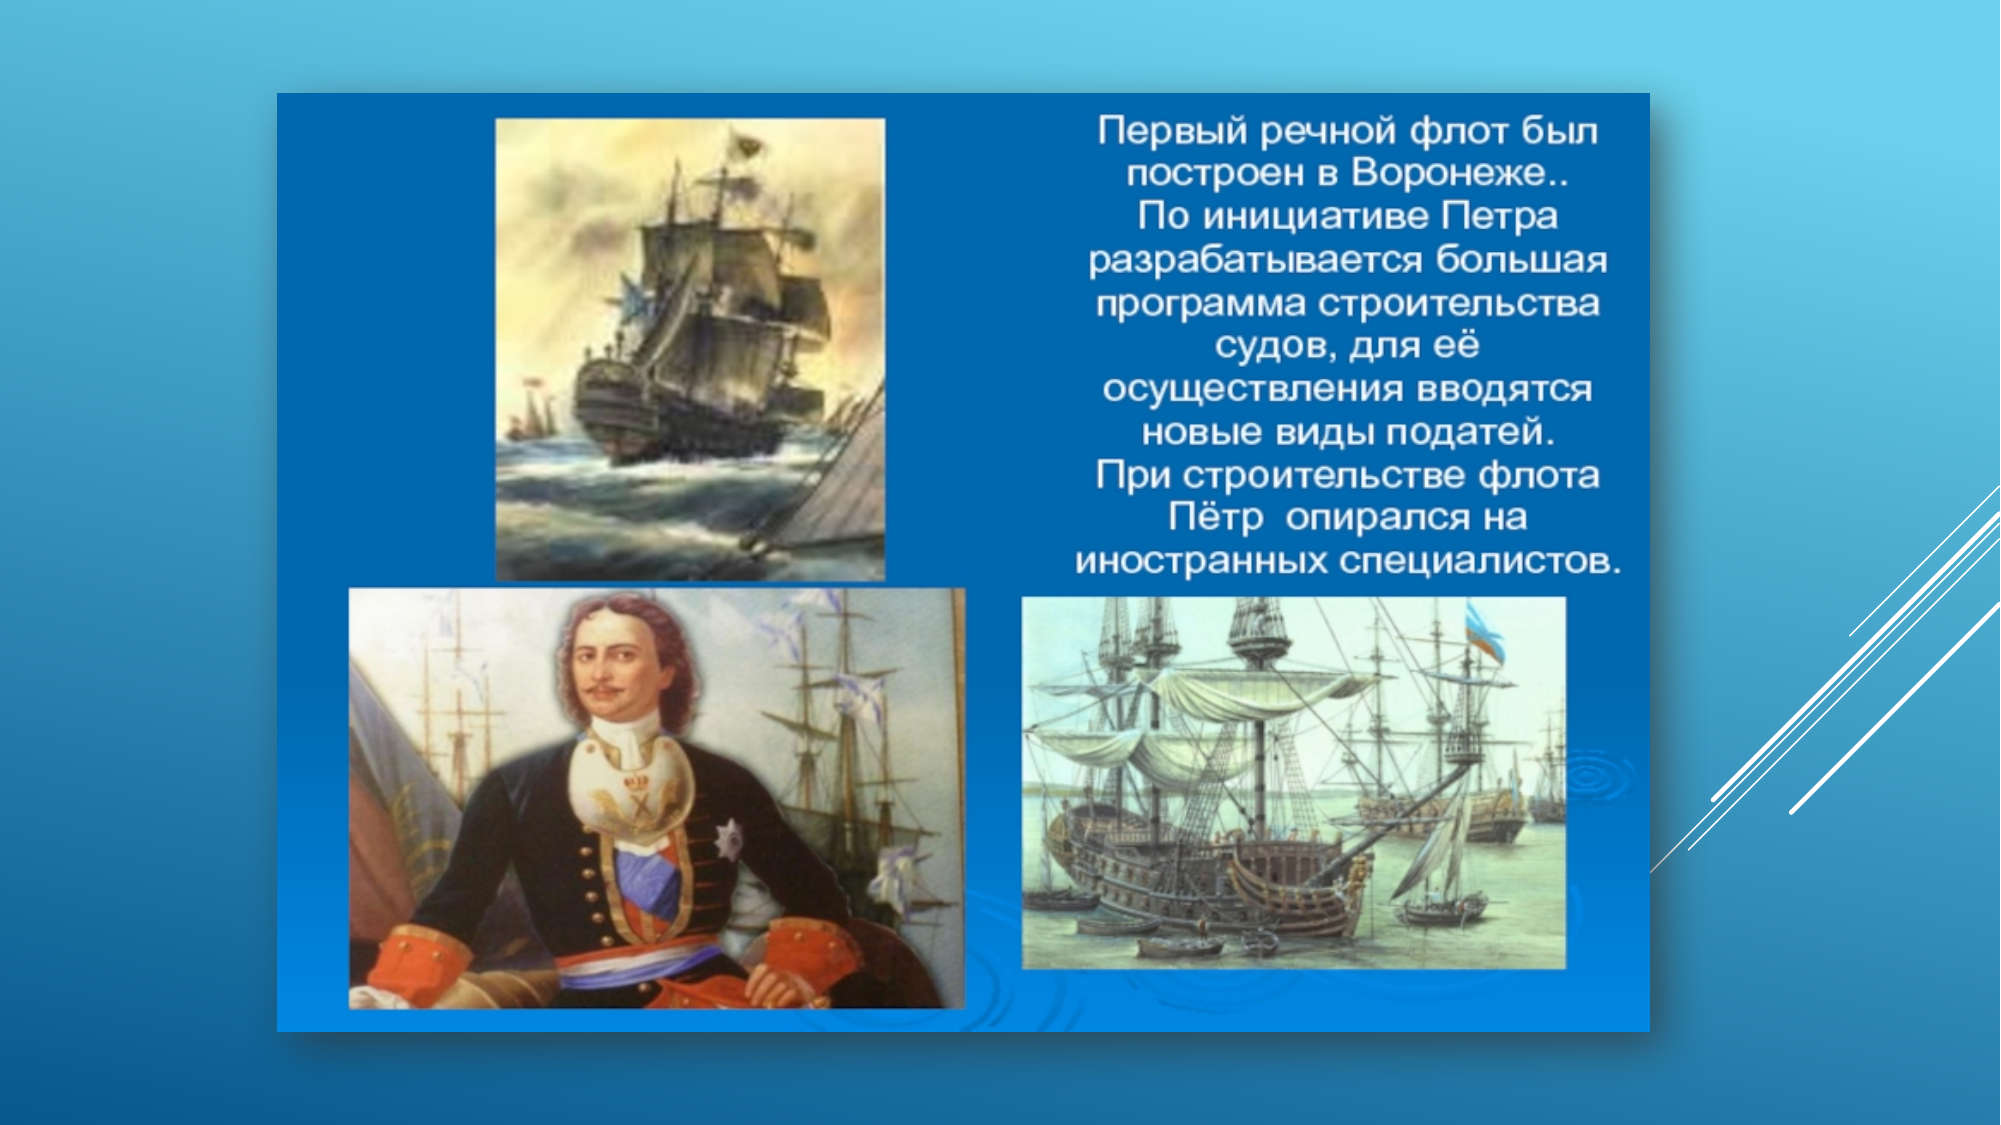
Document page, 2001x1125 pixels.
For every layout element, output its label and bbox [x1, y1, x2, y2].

picture [276, 93, 1650, 1032]
